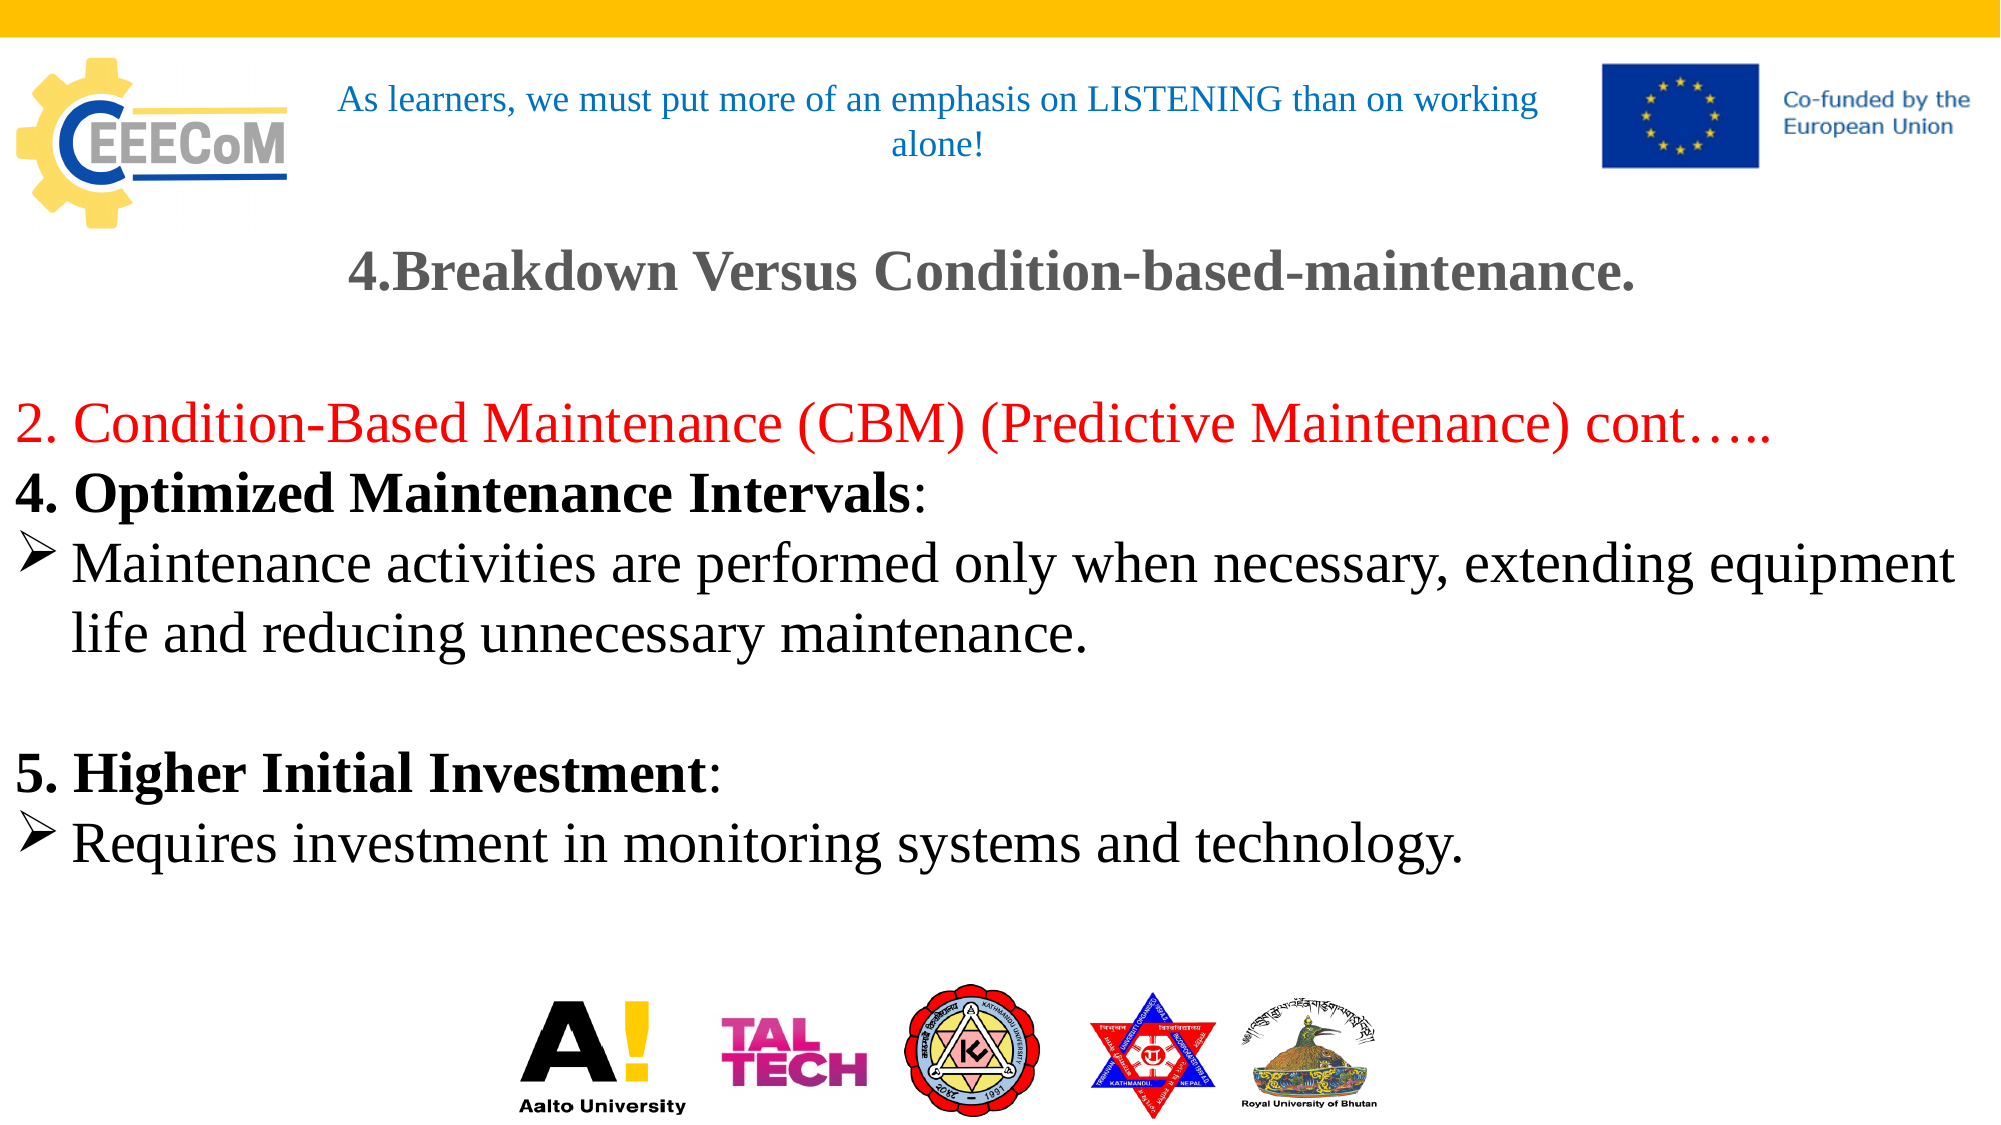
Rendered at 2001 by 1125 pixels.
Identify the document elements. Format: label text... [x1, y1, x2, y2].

picture [512, 984, 1382, 1125]
title As learners, we must put more of an emphasis on LISTENING than on working alone! [312, 37, 1565, 201]
list 4.Breakdown Versus Condition-based-maintenance. 2. Condition-Based Maintenance (CBM) (Predictive Maintenance) cont….. 4. Optimized Maintenance Intervals: Maintenance activities are performed only when necessary, extending equipment life and reducing unnecessary maintenance. 5. Higher Initial Investment: Requires investment in monitoring systems and technology. [0, 224, 2000, 975]
picture [1595, 46, 2000, 181]
picture [11, 50, 299, 224]
